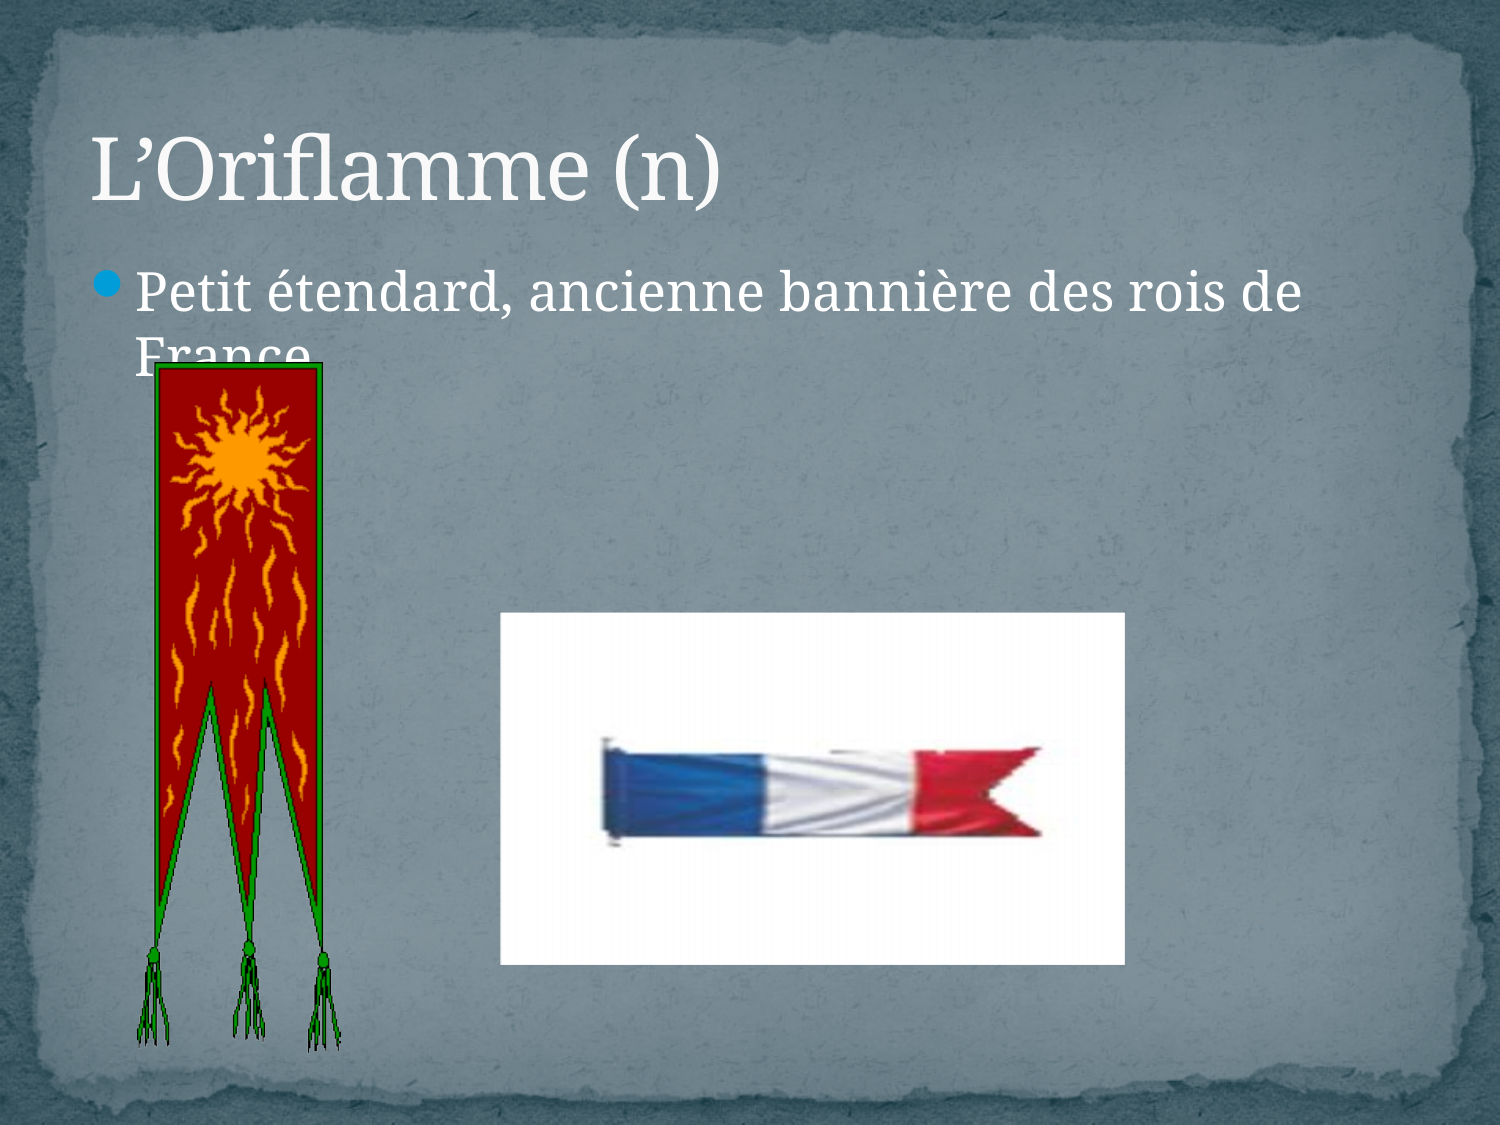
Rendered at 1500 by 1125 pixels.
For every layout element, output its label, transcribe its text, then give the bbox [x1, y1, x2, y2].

list Petit étendard, ancienne bannière des rois de France [75, 249, 1425, 1000]
picture [502, 478, 1124, 1100]
picture [137, 362, 341, 1055]
title L’Oriflamme (n) [74, 24, 1425, 225]
